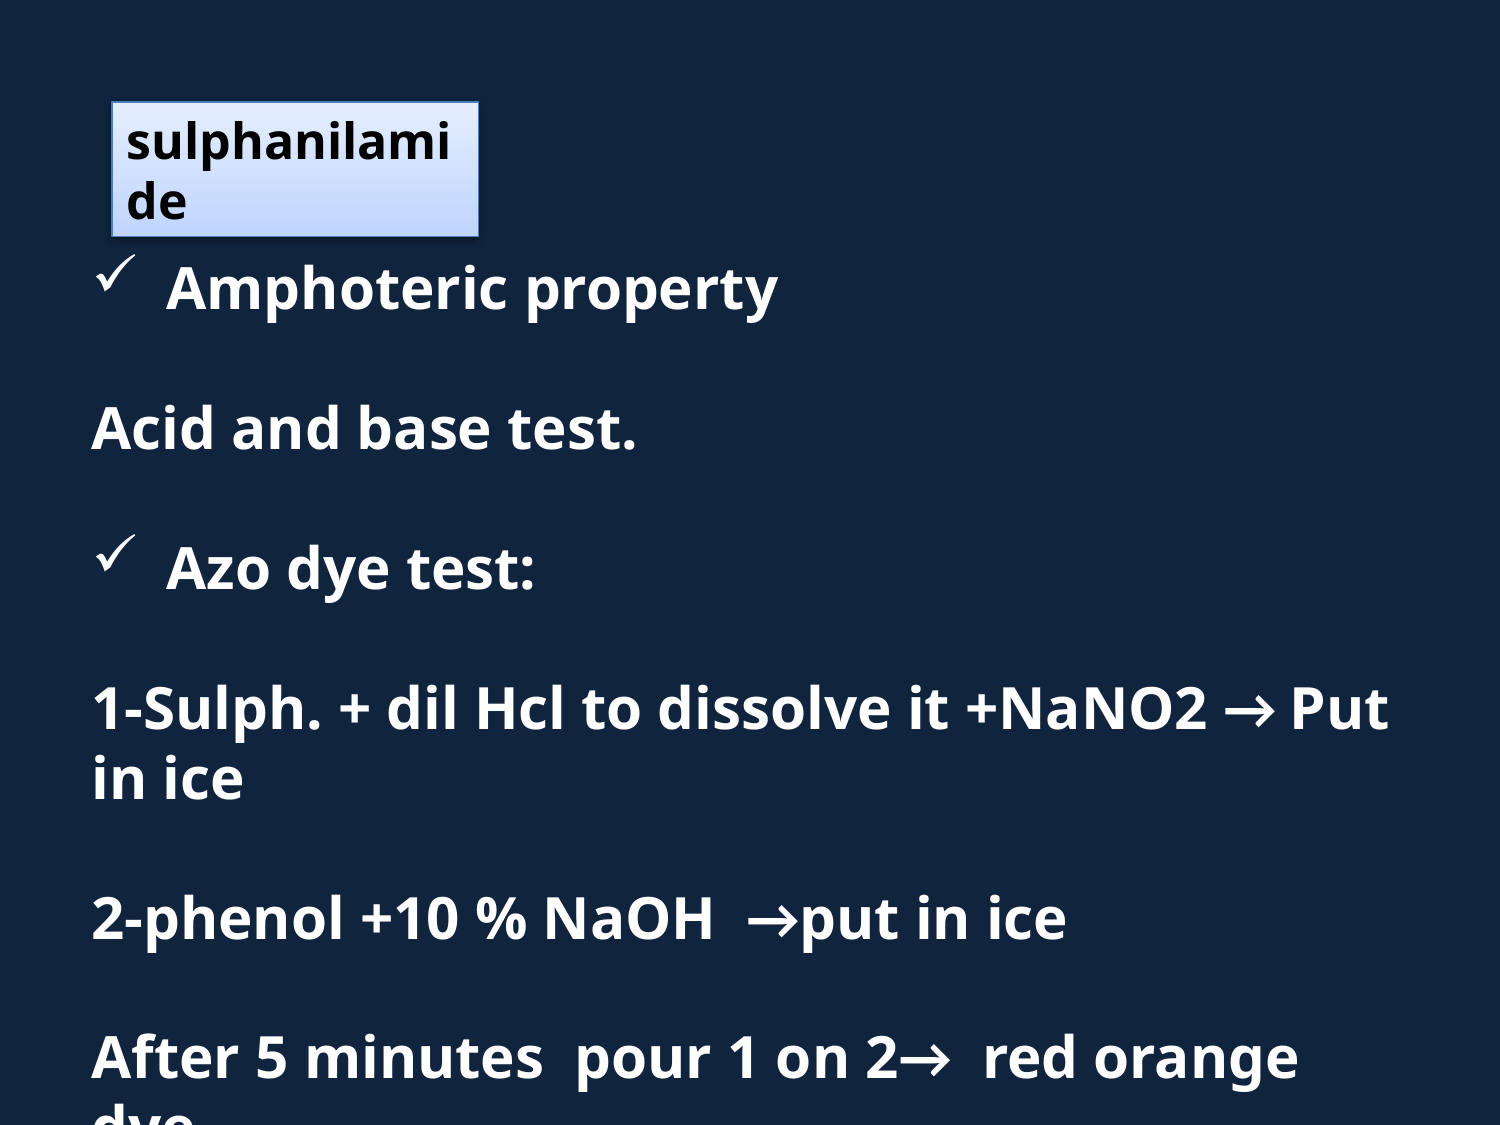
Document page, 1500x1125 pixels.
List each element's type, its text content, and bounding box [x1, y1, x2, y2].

text_box sulphanilamide [111, 101, 479, 237]
text_box Amphoteric property Acid and base test. Azo dye test: 1-Sulph. + dil Hcl to dissolve it +NaNO2 → Put in ice 2-phenol +10 % NaOH →put in ice After 5 minutes pour 1 on 2→ red orange dye. [76, 243, 1412, 1125]
